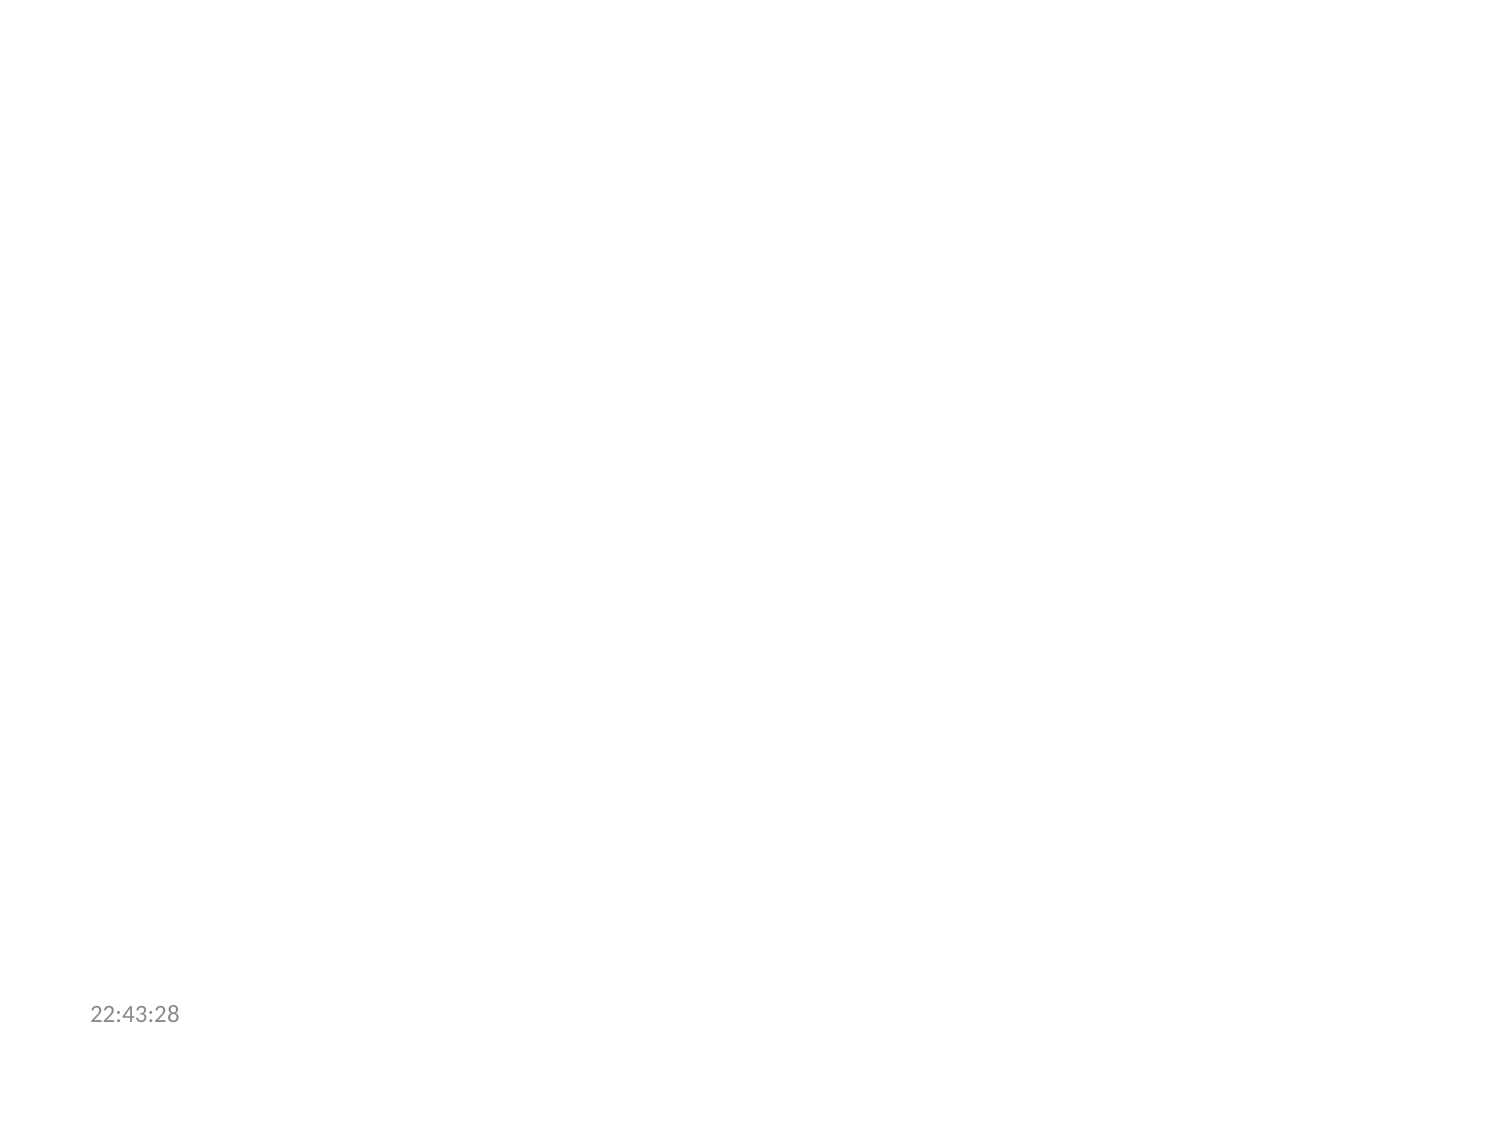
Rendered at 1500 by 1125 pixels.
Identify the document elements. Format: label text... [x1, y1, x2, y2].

text_box 15:35:09 [75, 982, 425, 1043]
